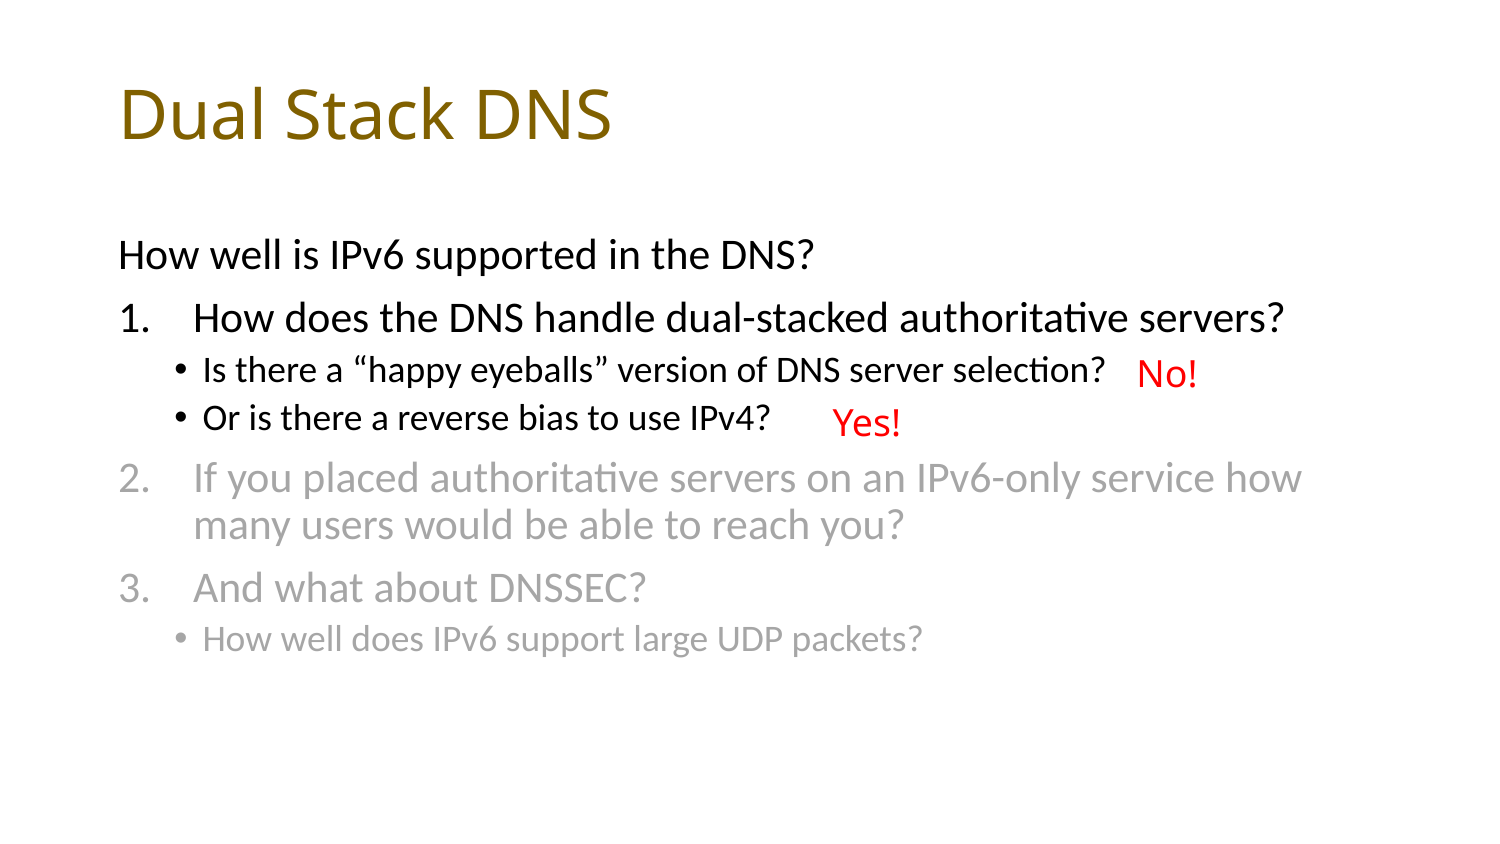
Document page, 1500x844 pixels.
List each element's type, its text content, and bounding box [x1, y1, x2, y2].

text_box Yes! [818, 391, 917, 452]
title Dual Stack DNS [103, 35, 1397, 199]
list How well is IPv6 supported in the DNS? How does the DNS handle dual-stacked authoritative servers? Is there a “happy eyeballs” version of DNS server selection? Or is there a reverse bias to use IPv4? If you placed authoritative servers on an IPv6-only service how many users would be able to reach you? And what about DNSSEC? How well does IPv6 support large UDP packets? [103, 224, 1397, 760]
text_box No! [1121, 342, 1213, 403]
